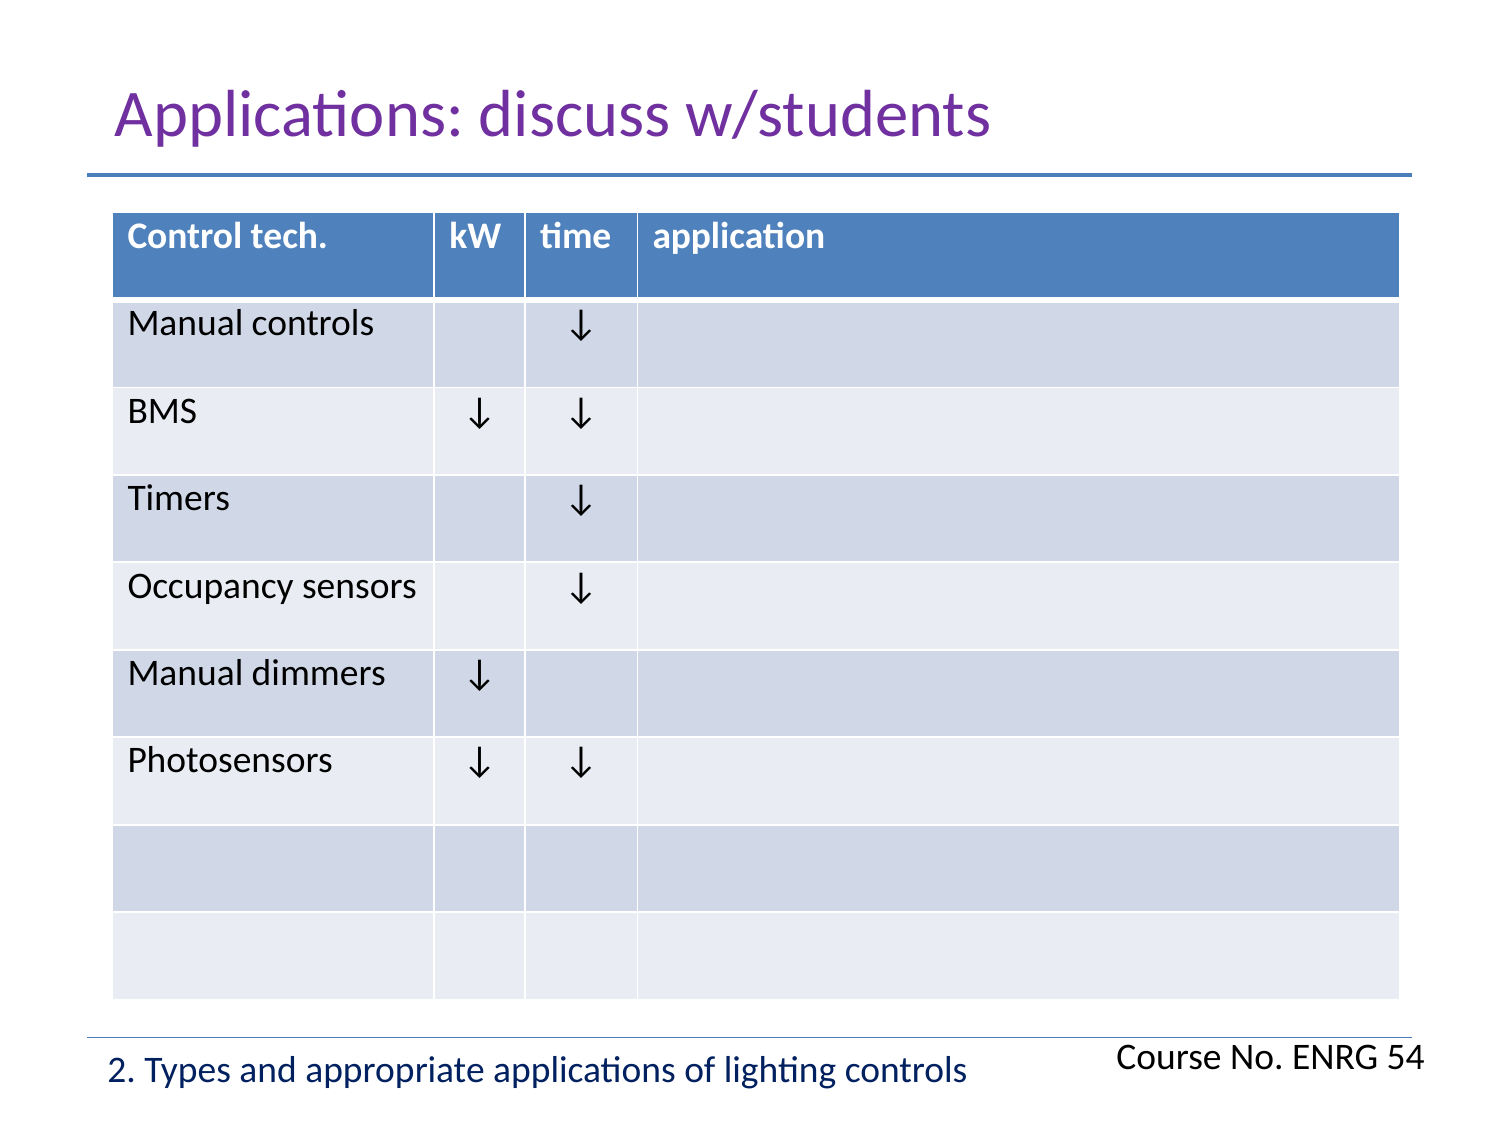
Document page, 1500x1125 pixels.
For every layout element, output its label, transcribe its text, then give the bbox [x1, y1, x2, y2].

table_cell [435, 913, 524, 999]
table_cell [435, 476, 524, 561]
table_cell [638, 476, 1399, 561]
table_cell [638, 651, 1399, 736]
table_cell BMS [113, 388, 433, 474]
table_cell [638, 913, 1399, 999]
table_header time [526, 213, 637, 297]
table_cell [435, 563, 524, 649]
table_cell Manual dimmers [113, 651, 433, 736]
table_cell ↓ [526, 476, 637, 561]
table_cell ↓ [526, 388, 637, 474]
table_cell ↓ [526, 563, 637, 649]
table_cell [526, 913, 637, 999]
table_header kW [435, 213, 524, 297]
table_cell [113, 913, 433, 999]
table_cell Occupancy sensors [113, 563, 433, 649]
table_cell [638, 388, 1399, 474]
table_cell [435, 826, 524, 911]
table_cell ↓ [435, 738, 524, 824]
text_box 2. Types and appropriate applications of lighting controls [92, 1046, 984, 1098]
table_cell [435, 303, 524, 387]
table_cell [526, 826, 637, 911]
table_cell [638, 563, 1399, 649]
table_cell [526, 651, 637, 736]
table_cell [638, 303, 1399, 387]
text_box Applications: discuss w/students [99, 62, 1400, 158]
table_cell [638, 738, 1399, 824]
table_cell ↓ [526, 738, 637, 824]
table_header application [638, 213, 1399, 297]
table_header Control tech. [113, 213, 433, 297]
table_cell Timers [113, 476, 433, 561]
table_cell Photosensors [113, 738, 433, 824]
table_cell Manual controls [113, 303, 433, 387]
table_cell [113, 826, 433, 911]
table_cell ↓ [435, 388, 524, 474]
table_cell ↓ [435, 651, 524, 736]
text_box Course No. ENRG 54 [1101, 1024, 1441, 1085]
table_cell [638, 826, 1399, 911]
table_cell ↓ [526, 303, 637, 387]
